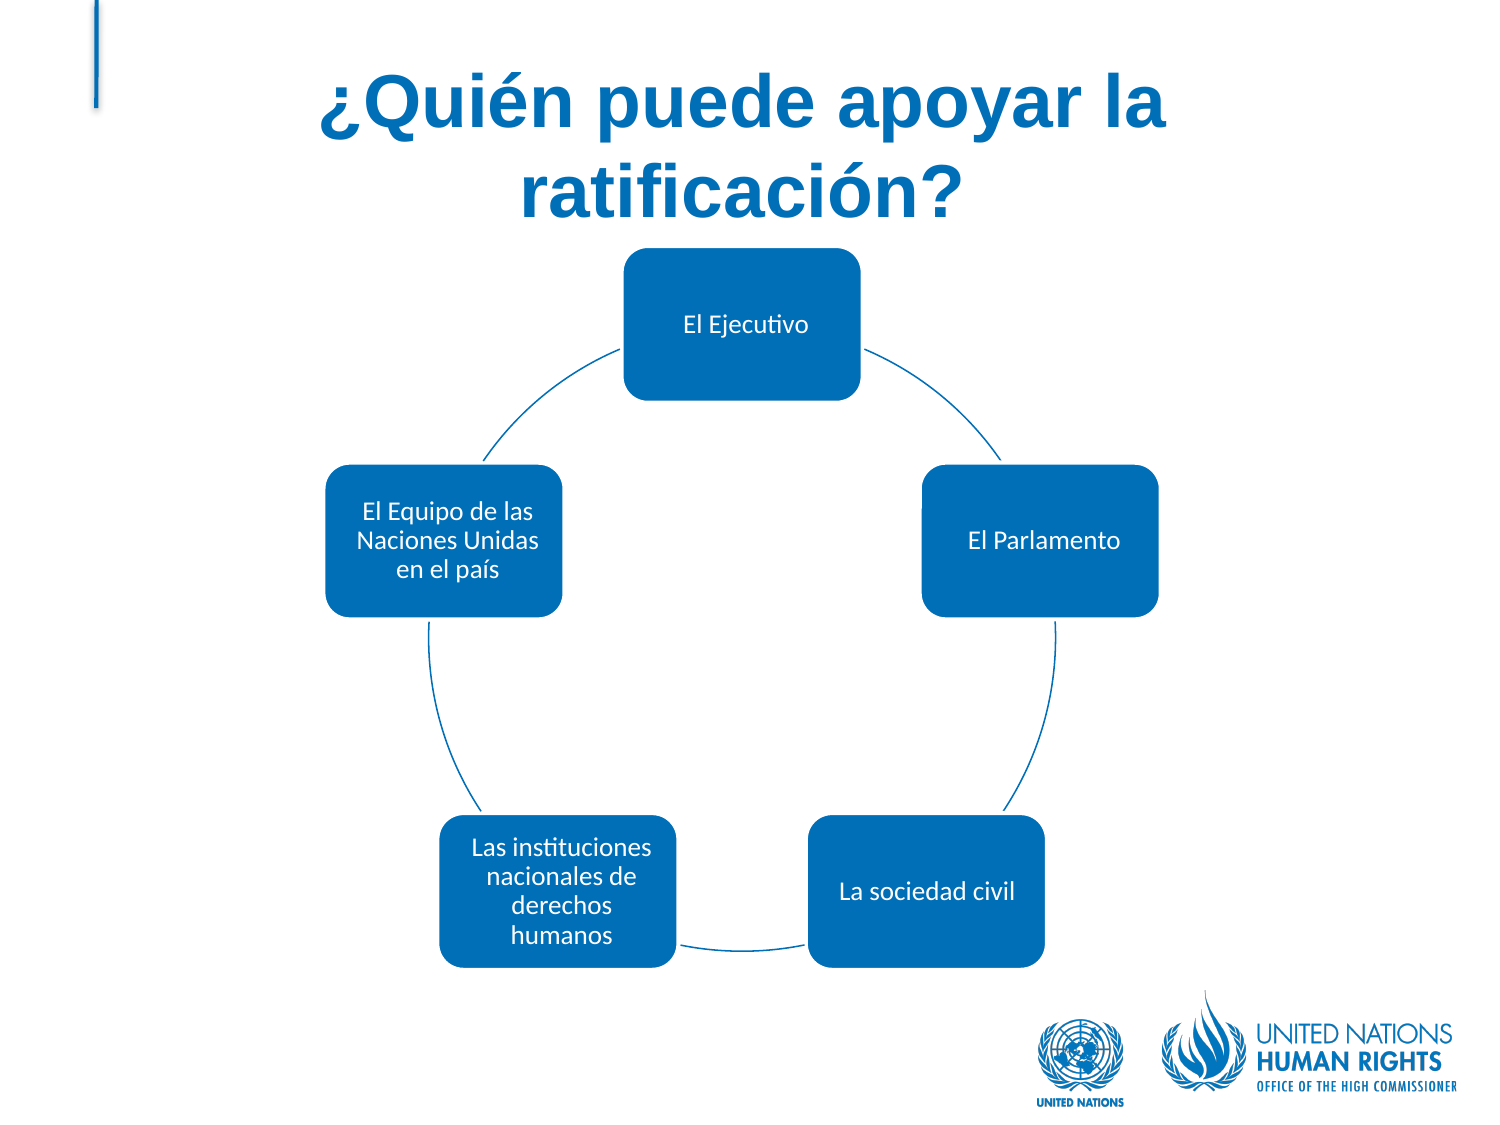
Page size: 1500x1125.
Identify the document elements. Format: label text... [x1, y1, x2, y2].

title ¿Quién puede apoyar la ratificación? [121, 45, 1363, 224]
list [121, 245, 1363, 981]
picture [1037, 990, 1457, 1107]
